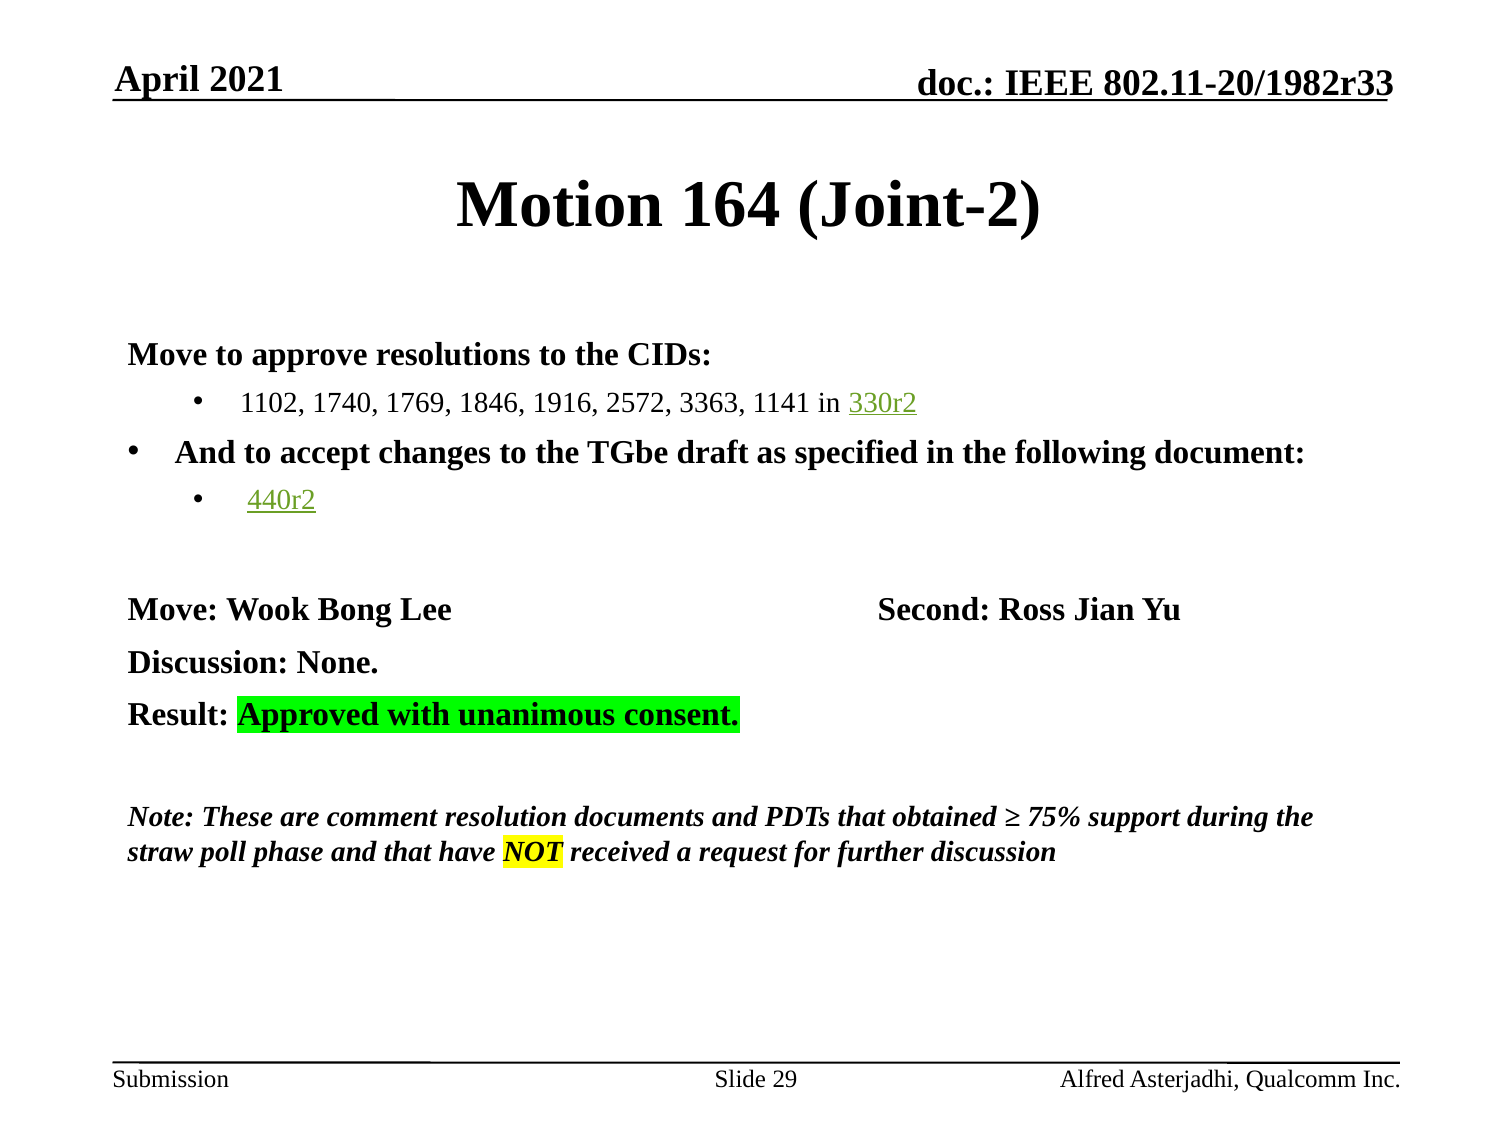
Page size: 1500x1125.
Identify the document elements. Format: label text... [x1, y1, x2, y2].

footer Alfred Asterjadhi, Qualcomm Inc. [878, 1061, 1402, 1093]
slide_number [114, 54, 423, 100]
list Move to approve resolutions to the CIDs: 1102, 1740, 1769, 1846, 1916, 2572, 3363, 1141 in 330r2 And to accept changes to the TGbe draft as specified in the following document: 440r2 Move: Wook Bong Lee Second: Ross Jian Yu Discussion: None. Result: Approved with unanimous consent. Note: These are comment resolution documents and PDTs that obtained ≥ 75% support during the straw poll phase and that have NOT received a request for further discussion [112, 324, 1388, 1063]
title Motion 164 (Joint-2) [112, 112, 1388, 288]
slide_number Slide 29 [712, 1061, 800, 1123]
